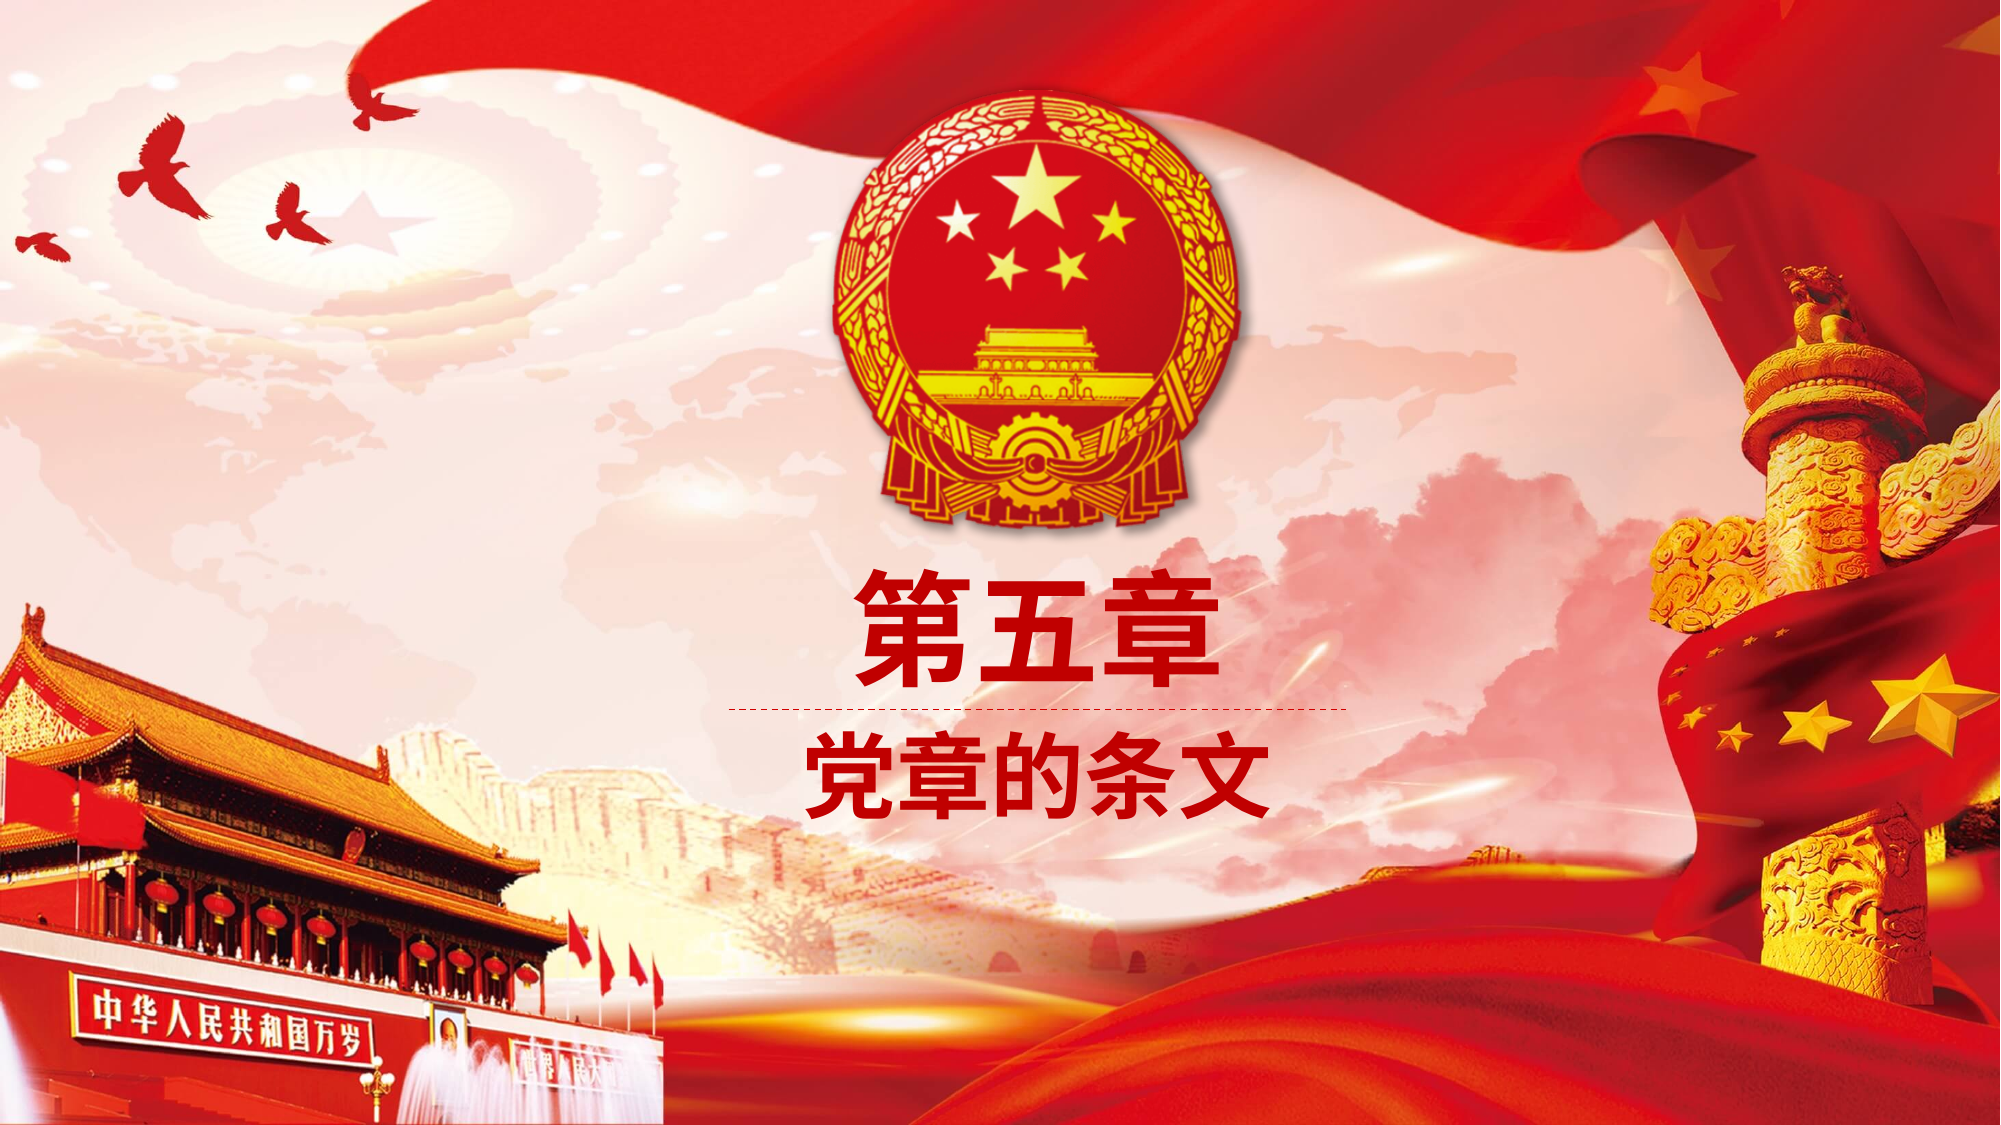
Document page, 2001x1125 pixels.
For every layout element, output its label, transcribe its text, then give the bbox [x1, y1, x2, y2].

text_box 党章的条文 [369, 710, 1705, 838]
text_box 第五章 [775, 544, 1299, 709]
picture [0, 0, 2000, 1125]
